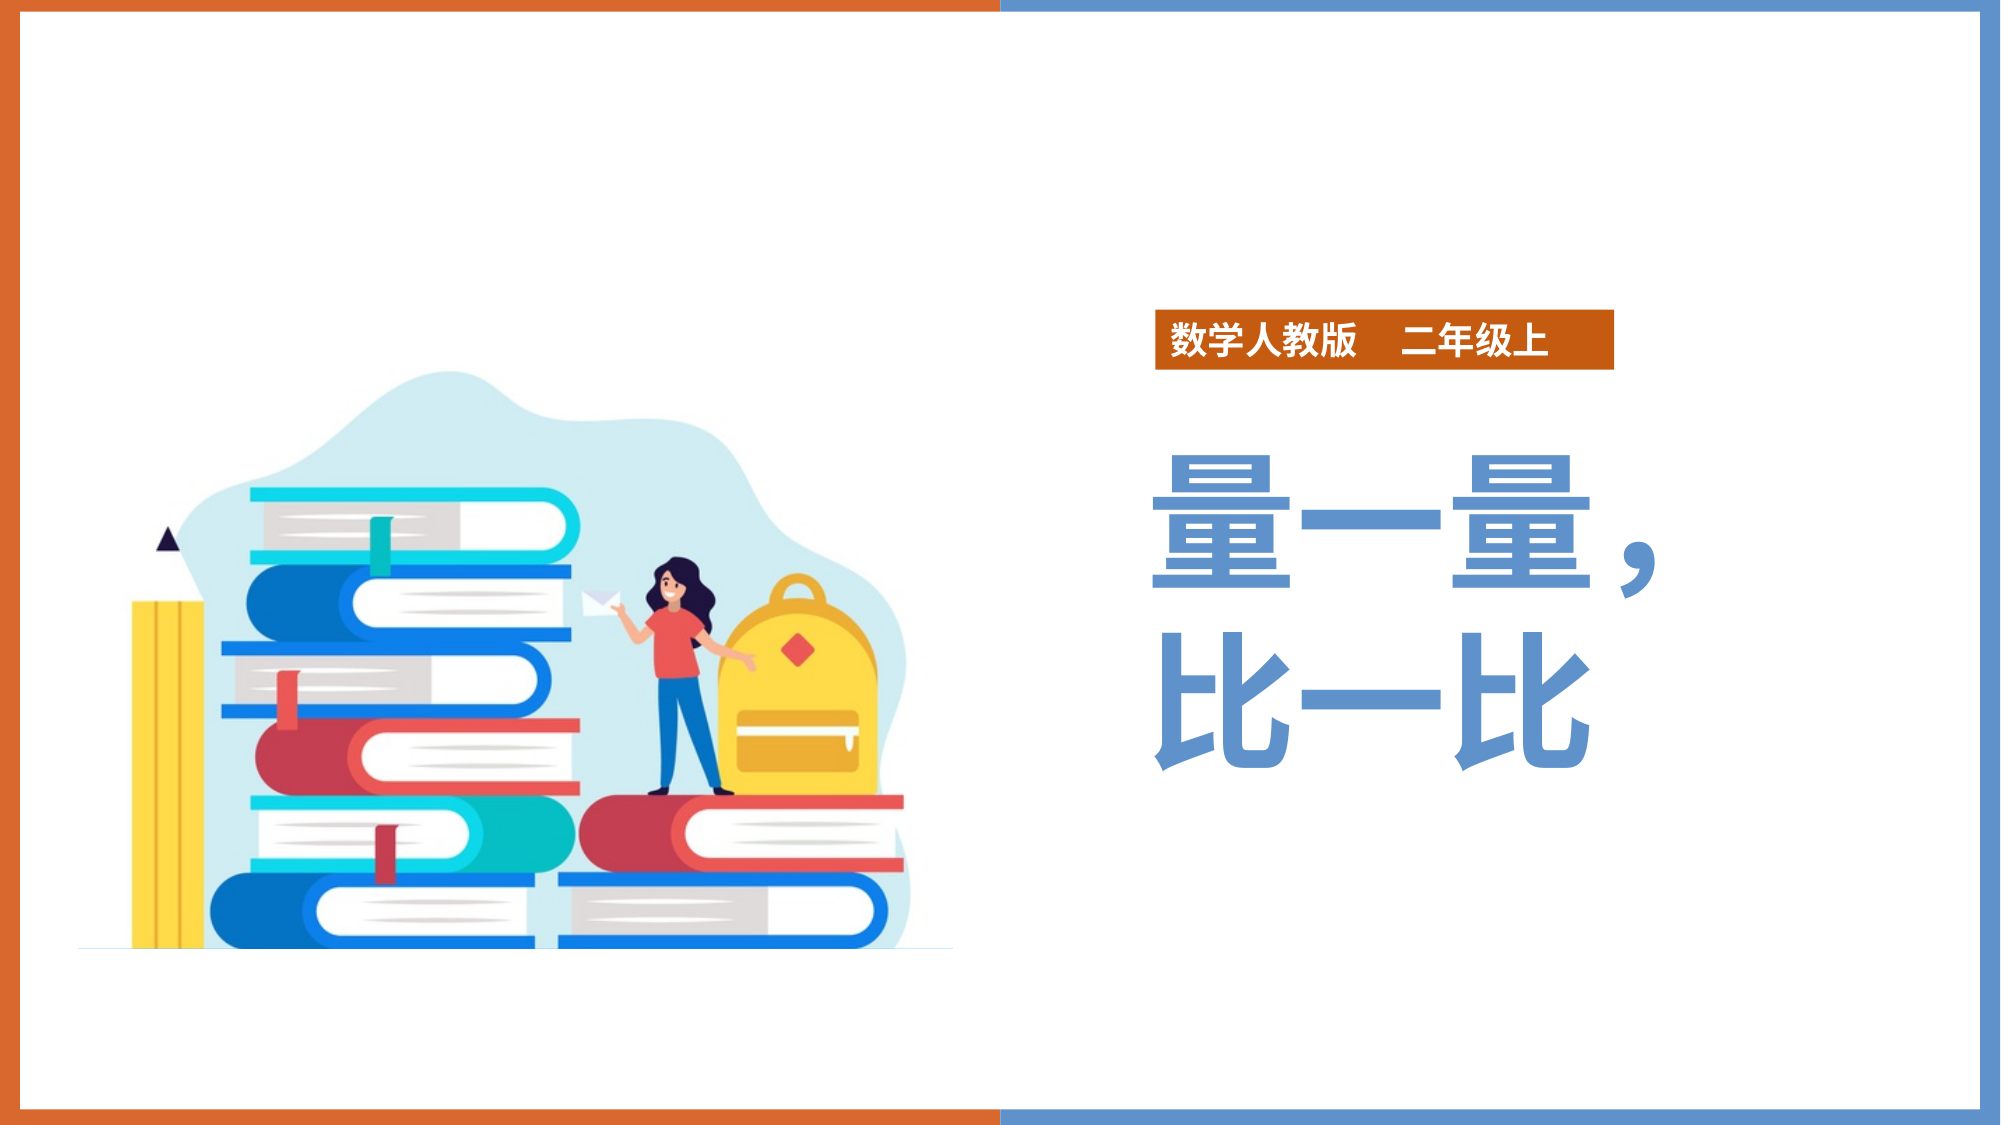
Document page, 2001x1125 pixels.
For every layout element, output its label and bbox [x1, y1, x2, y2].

picture [78, 278, 953, 949]
text_box [0, 0, 2000, 1125]
